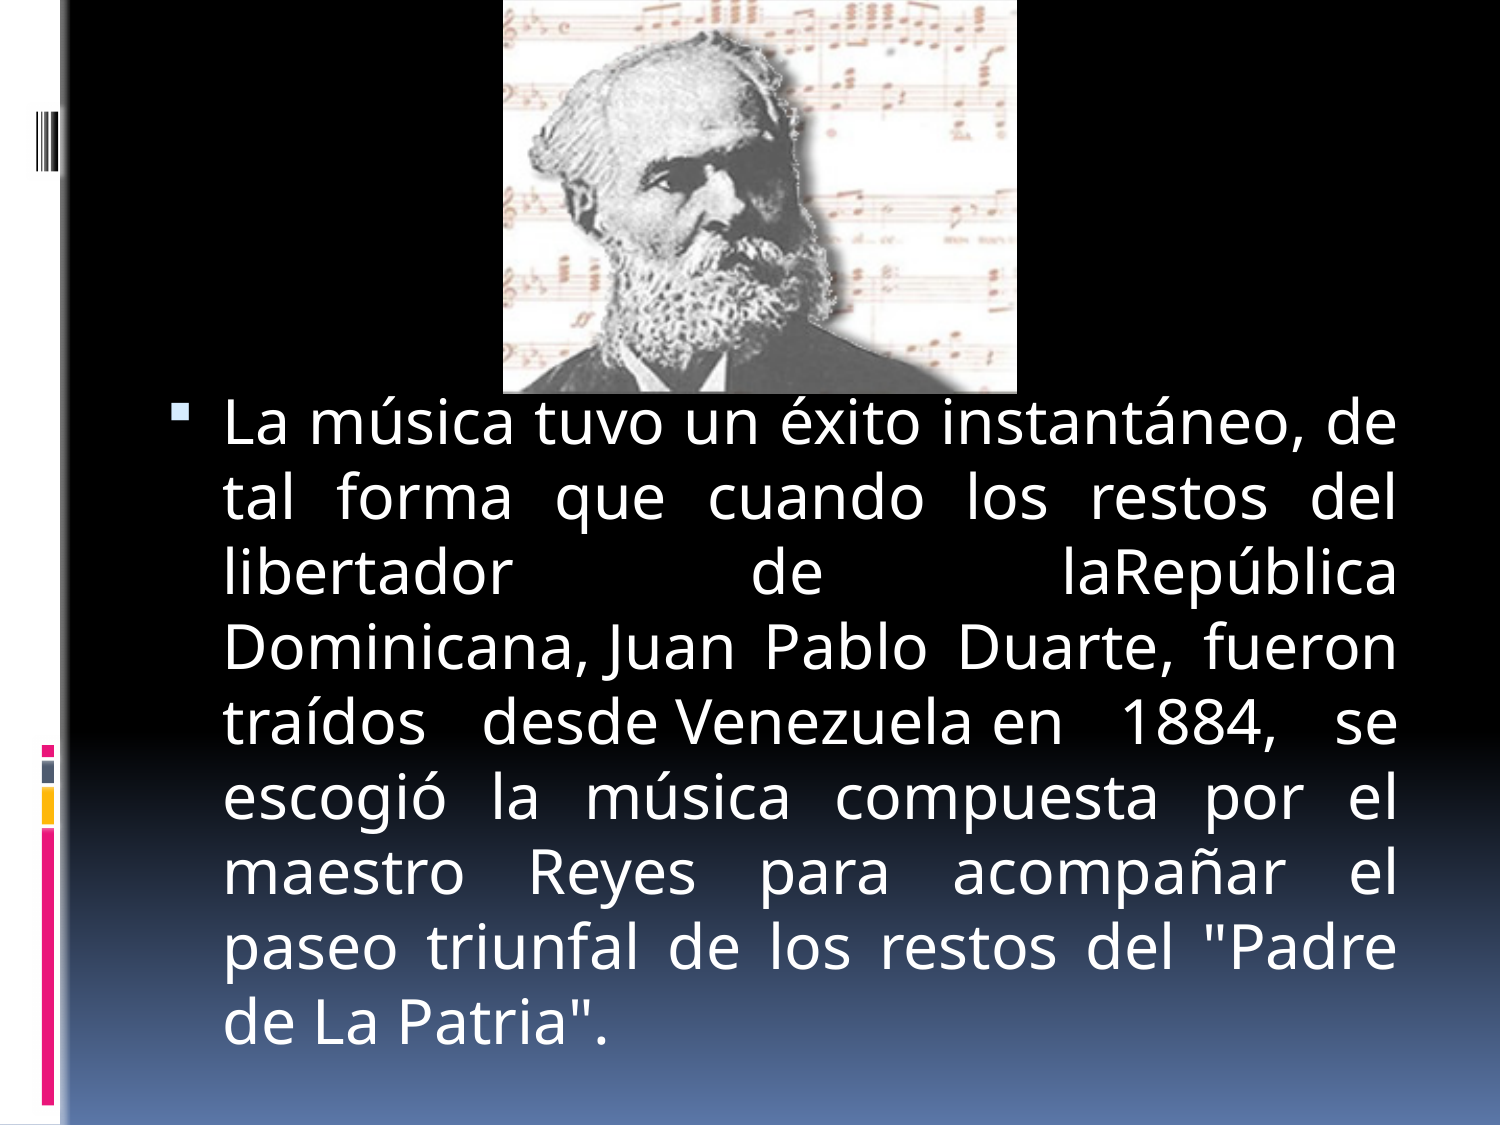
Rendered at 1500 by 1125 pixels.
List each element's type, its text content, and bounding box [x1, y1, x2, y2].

list La música tuvo un éxito instantáneo, de tal forma que cuando los restos del libertador de laRepública Dominicana, Juan Pablo Duarte, fueron traídos desde Venezuela en 1884, se escogió la música compuesta por el maestro Reyes para acompañar el paseo triunfal de los restos del "Padre de La Patria". [140, 375, 1416, 1125]
picture [503, 0, 1017, 395]
